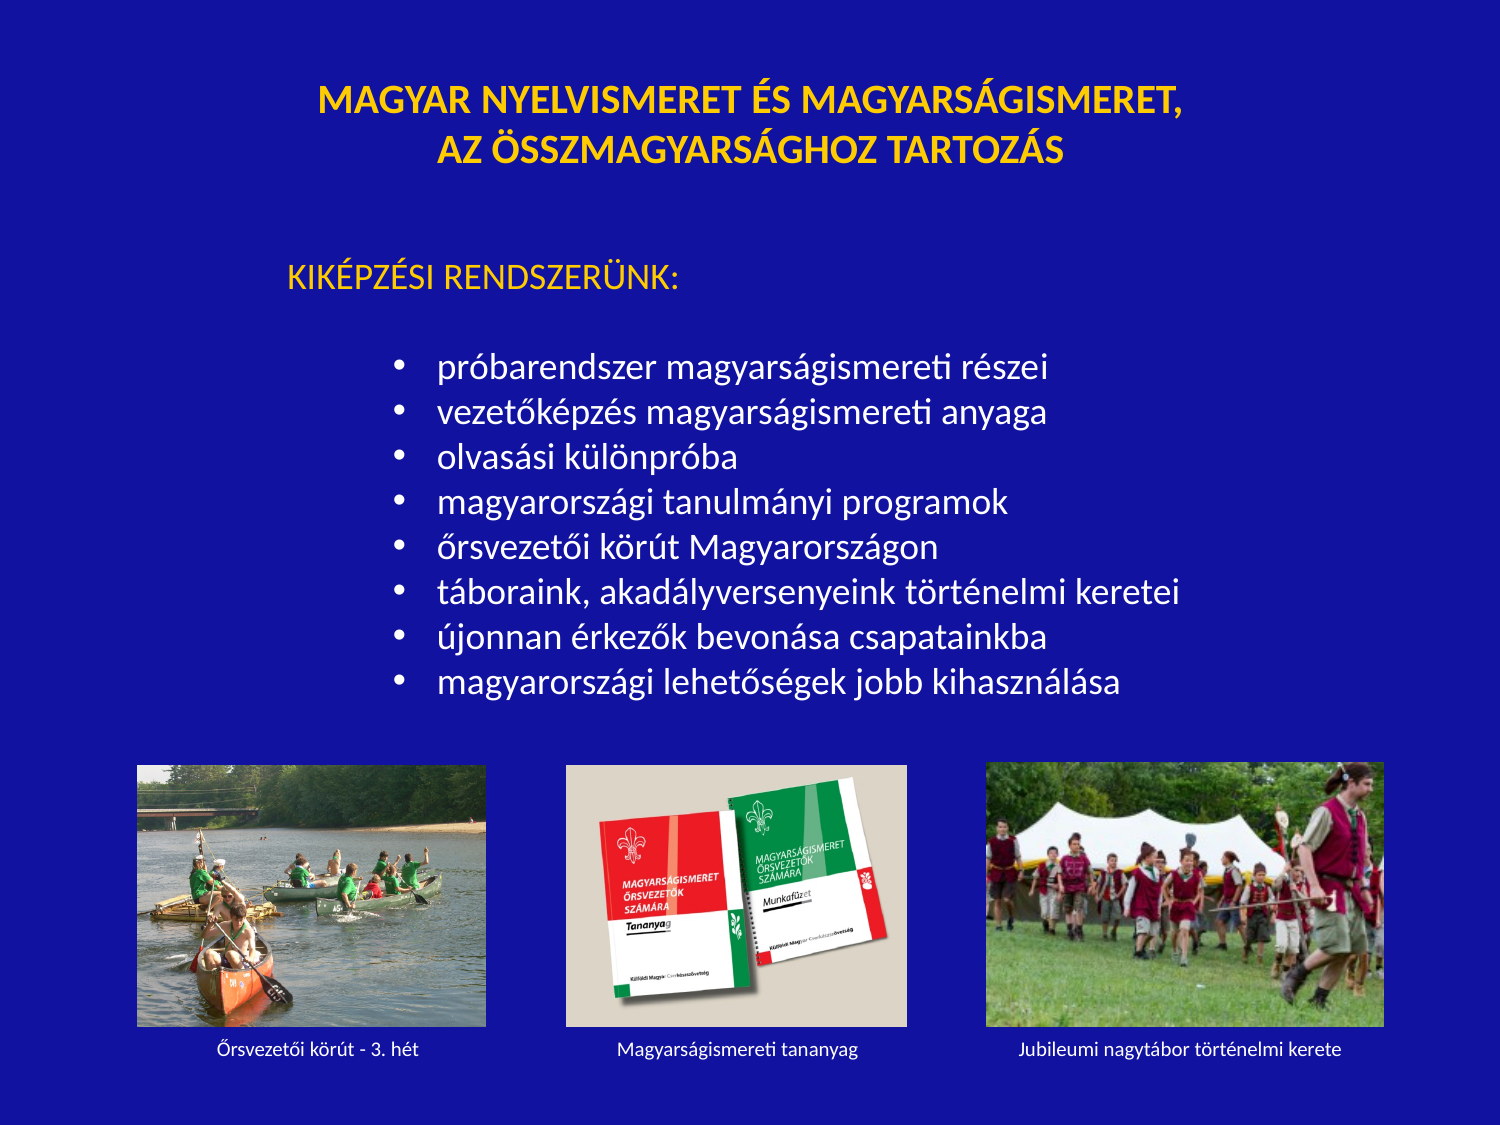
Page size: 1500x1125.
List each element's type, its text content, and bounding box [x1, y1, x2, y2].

picture [137, 764, 486, 1027]
text_box Jubileumi nagytábor történelmi kerete [1003, 1035, 1357, 1069]
picture [986, 762, 1384, 1027]
text_box Magyarságismereti tananyag [602, 1035, 874, 1069]
text_box Őrsvezetői körút - 3. hét [202, 1034, 435, 1069]
text_box MAGYAR NYELVISMERET ÉS MAGYARSÁGISMERET, AZ ÖSSZMAGYARSÁGHOZ TARTOZÁS [186, 64, 1316, 180]
text_box KIKÉPZÉSI RENDSZERÜNK: próbarendszer magyarságismereti részei vezetőképzés magyarságismereti anyaga olvasási különpróba magyarországi tanulmányi programok őrsvezetői körút Magyarországon táboraink, akadályversenyeink történelmi keretei újonnan érkezők bevonása csapatainkba magyarországi lehetőségek jobb kihasználása [272, 244, 1231, 755]
picture [566, 765, 907, 1027]
